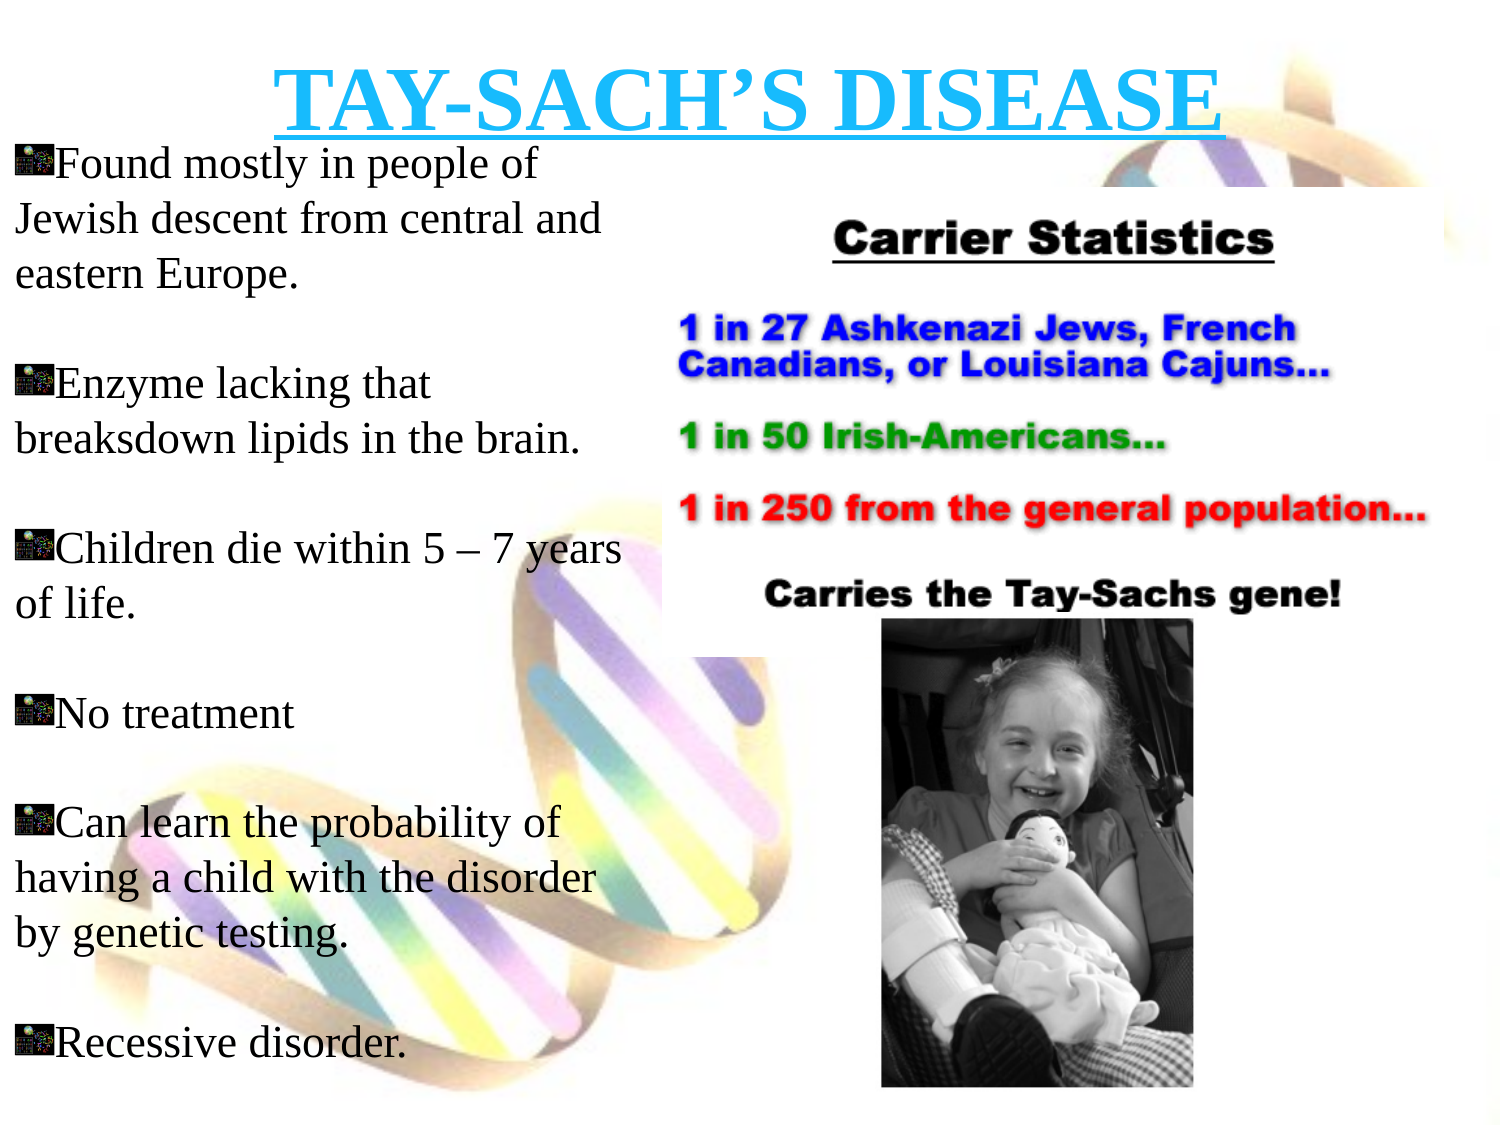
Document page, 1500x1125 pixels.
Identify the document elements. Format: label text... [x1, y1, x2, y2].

picture [14, 803, 55, 836]
picture [14, 693, 55, 726]
text_box Found mostly in people of Jewish descent from central and eastern Europe. Enzyme lacking that breaksdown lipids in the brain. Children die within 5 – 7 years of life. No treatment Can learn the probability of having a child with the disorder by genetic testing. Recessive disorder. [0, 125, 663, 1075]
picture [14, 528, 55, 561]
picture [662, 187, 1444, 1094]
picture [14, 363, 55, 396]
picture [14, 1023, 55, 1056]
picture [14, 143, 55, 176]
title TAY-SACH’S DISEASE [75, 0, 1425, 185]
